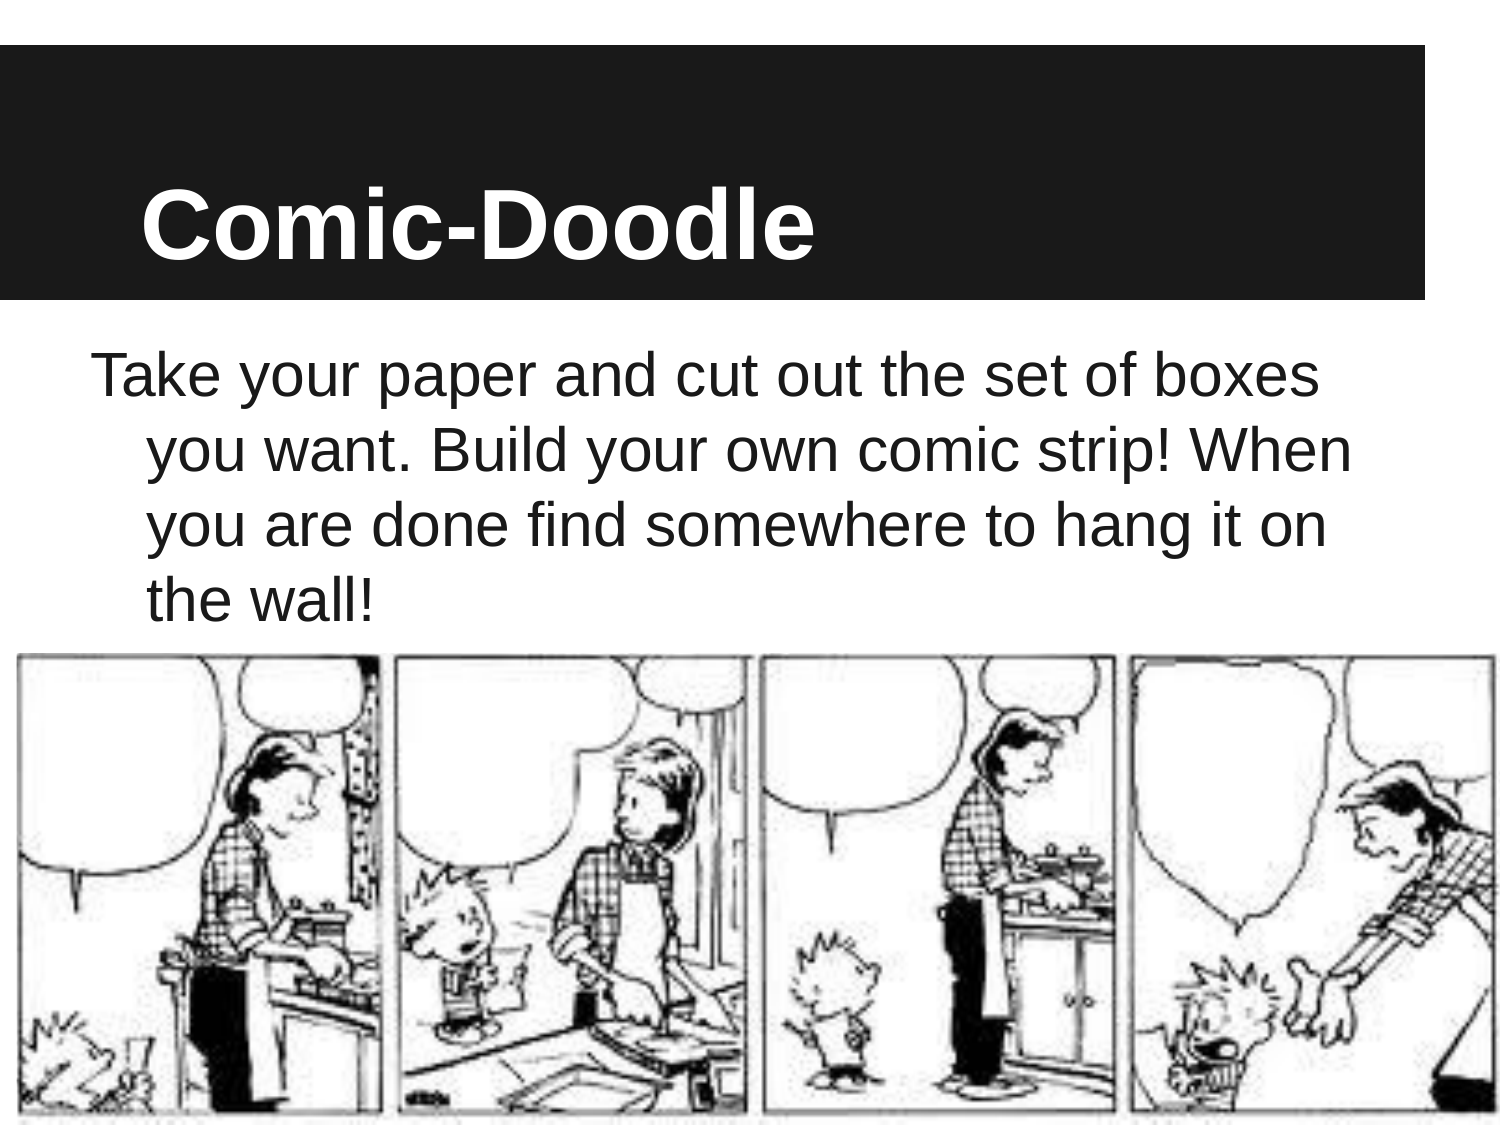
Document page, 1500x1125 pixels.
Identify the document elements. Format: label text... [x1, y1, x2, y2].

title Comic-Doodle [75, 76, 1425, 295]
list Take your paper and cut out the set of boxes you want. Build your own comic strip! When you are done find somewhere to hang it on the wall! [75, 319, 1425, 653]
text_box [16, 653, 1500, 1125]
